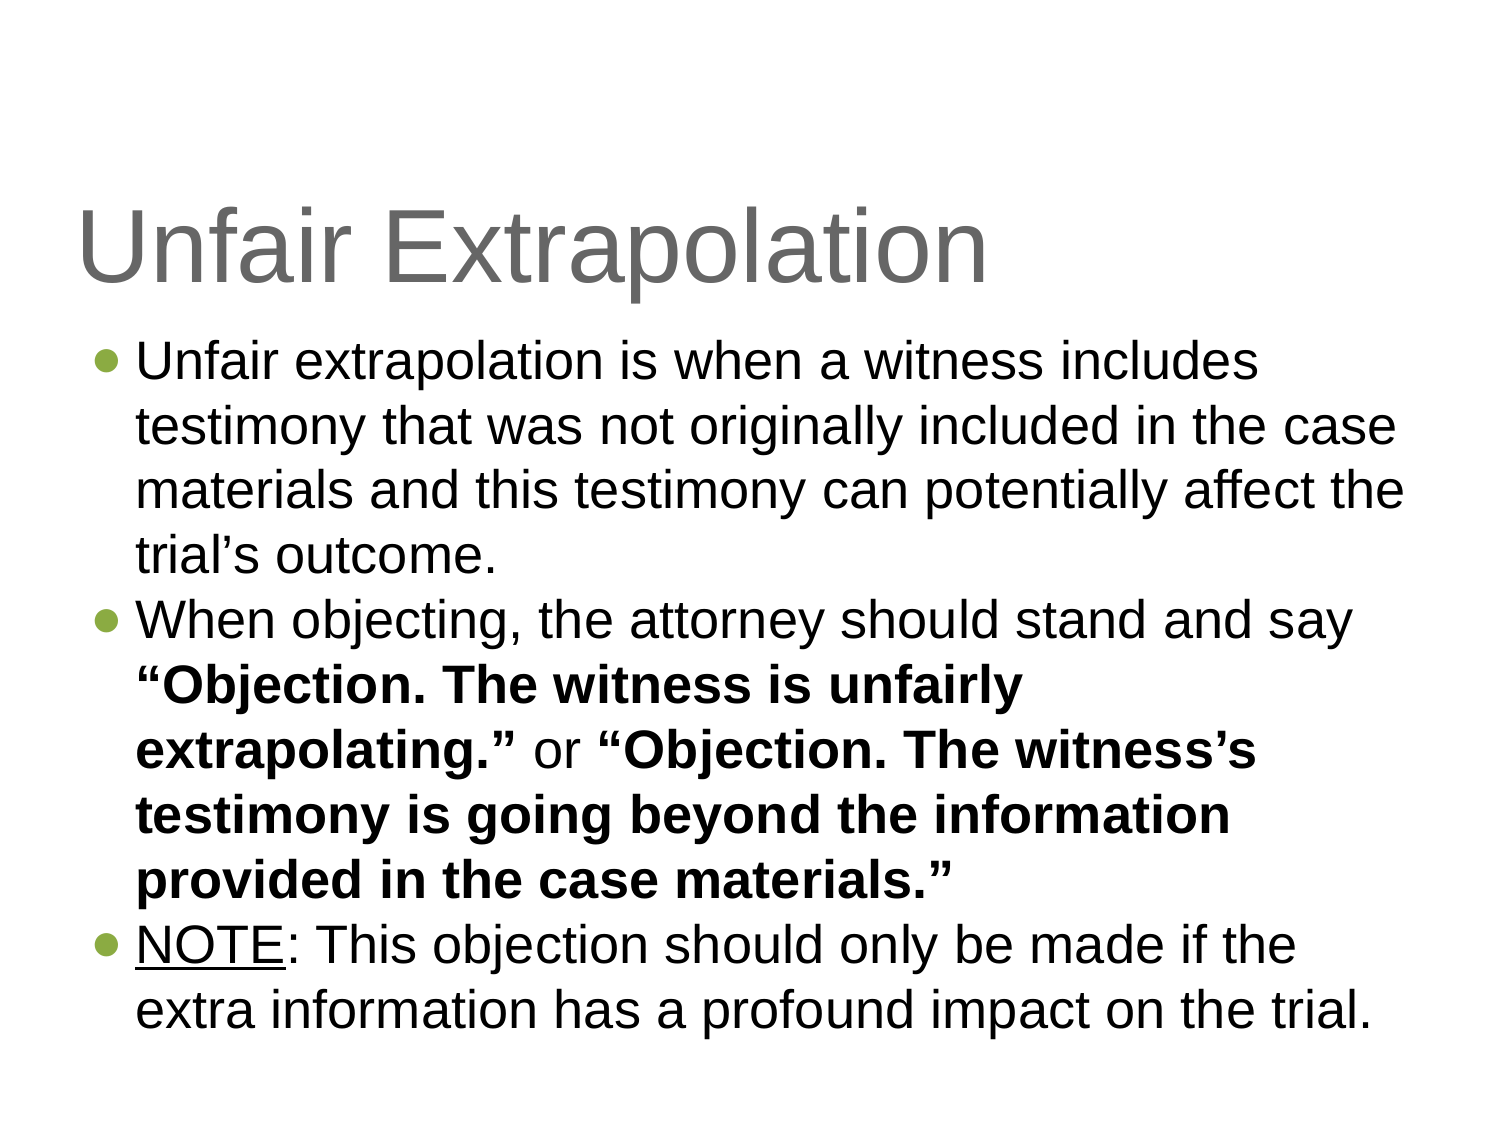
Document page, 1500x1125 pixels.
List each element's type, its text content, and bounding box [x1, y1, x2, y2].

list Unfair extrapolation is when a witness includes testimony that was not originally included in the case materials and this testimony can potentially affect the trial’s outcome. When objecting, the attorney should stand and say “Objection. The witness is unfairly extrapolating.” or “Objection. The witness’s testimony is going beyond the information provided in the case materials.” NOTE: This objection should only be made if the extra information has a profound impact on the trial. [75, 317, 1425, 1038]
title Unfair Extrapolation [75, 115, 1425, 303]
